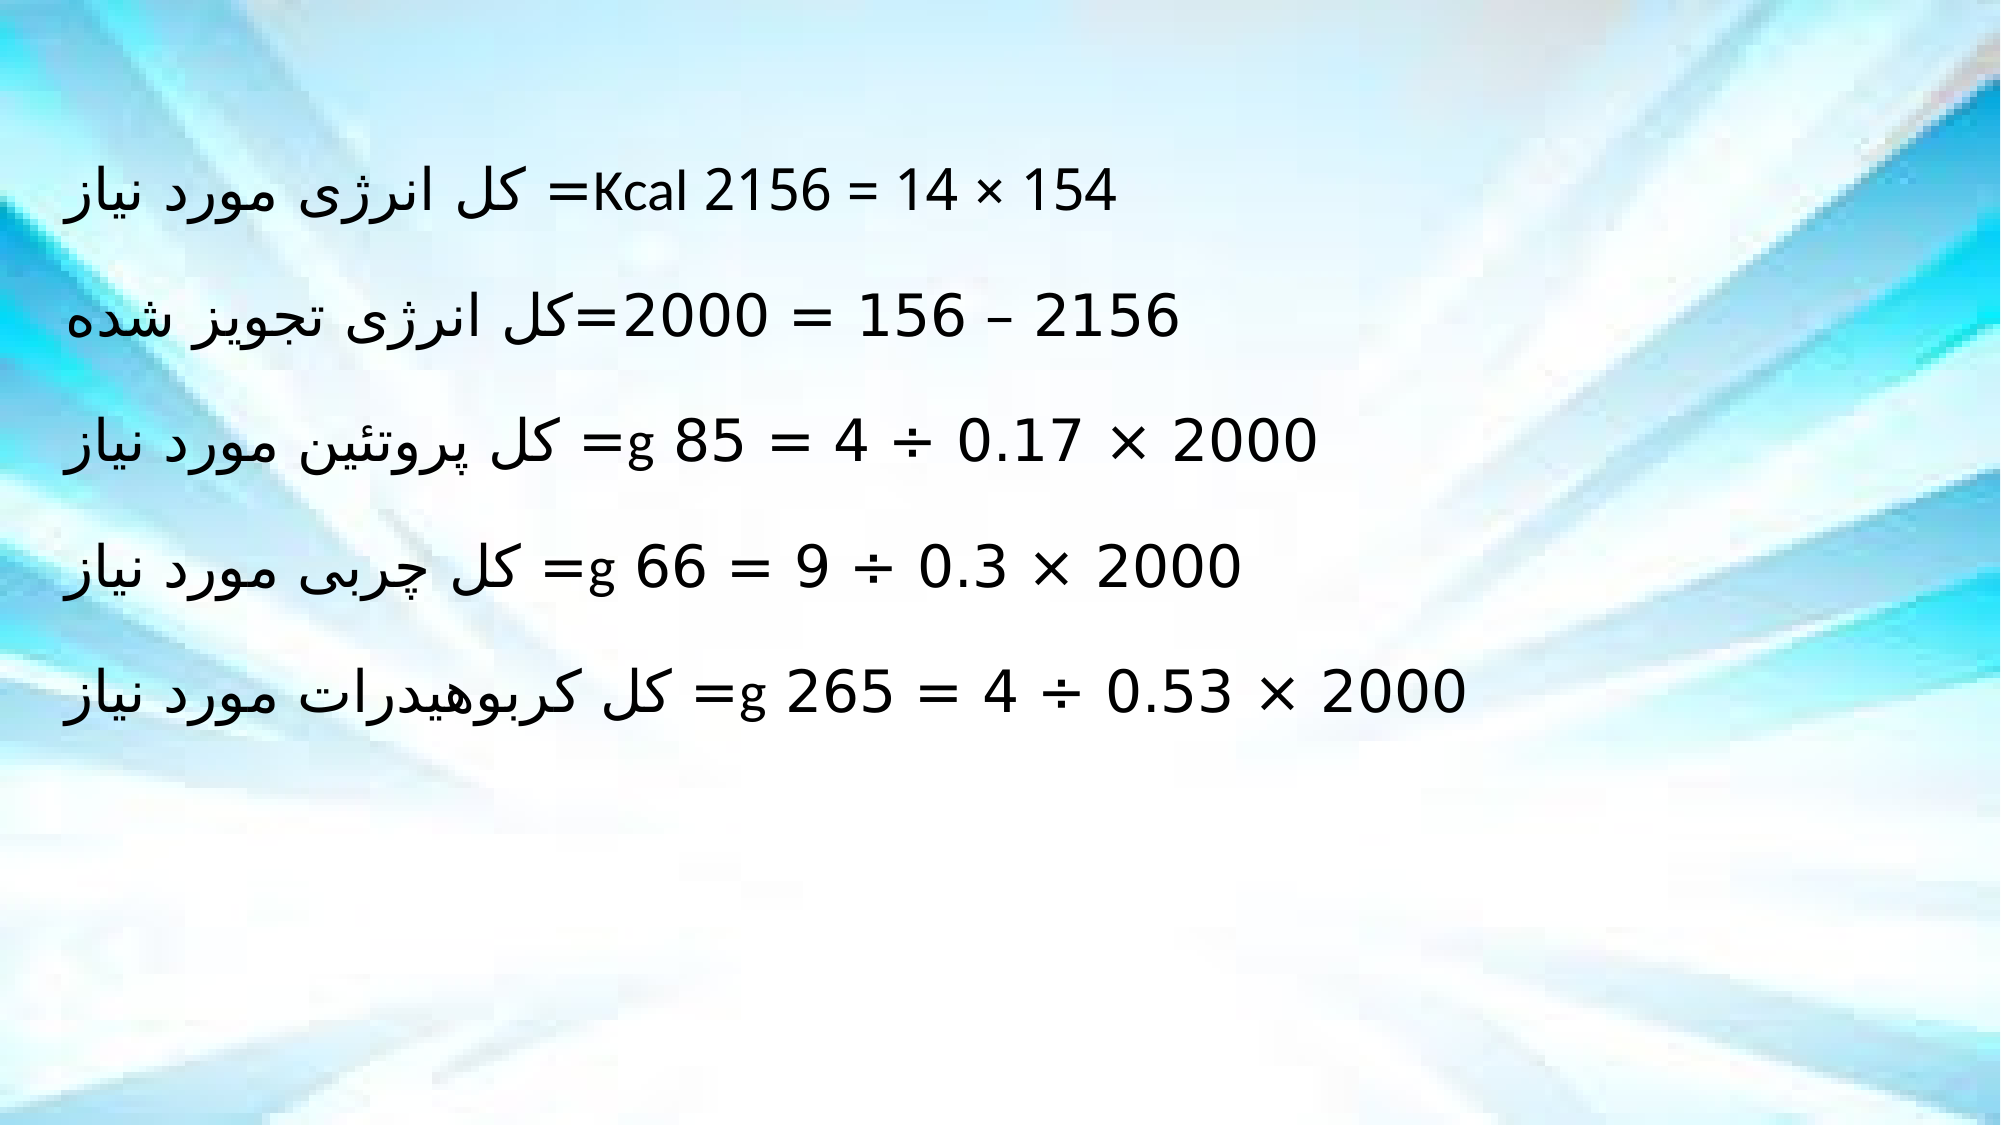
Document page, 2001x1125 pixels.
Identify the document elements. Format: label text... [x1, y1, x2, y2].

picture [0, 0, 2001, 1125]
list 154 × 14 = 2156 Kcal= کل انرژی مورد نیاز 2156 – 156 = 2000=کل انرژی تجویز شده 2000 × 0.17 ÷ 4 = 85 g= کل پروتئین مورد نیاز 2000 × 0.3 ÷ 9 = 66 g= کل چربی مورد نیاز 2000 × 0.53 ÷ 4 = 265 g= کل کربوهیدرات مورد نیاز [50, 109, 1946, 1063]
